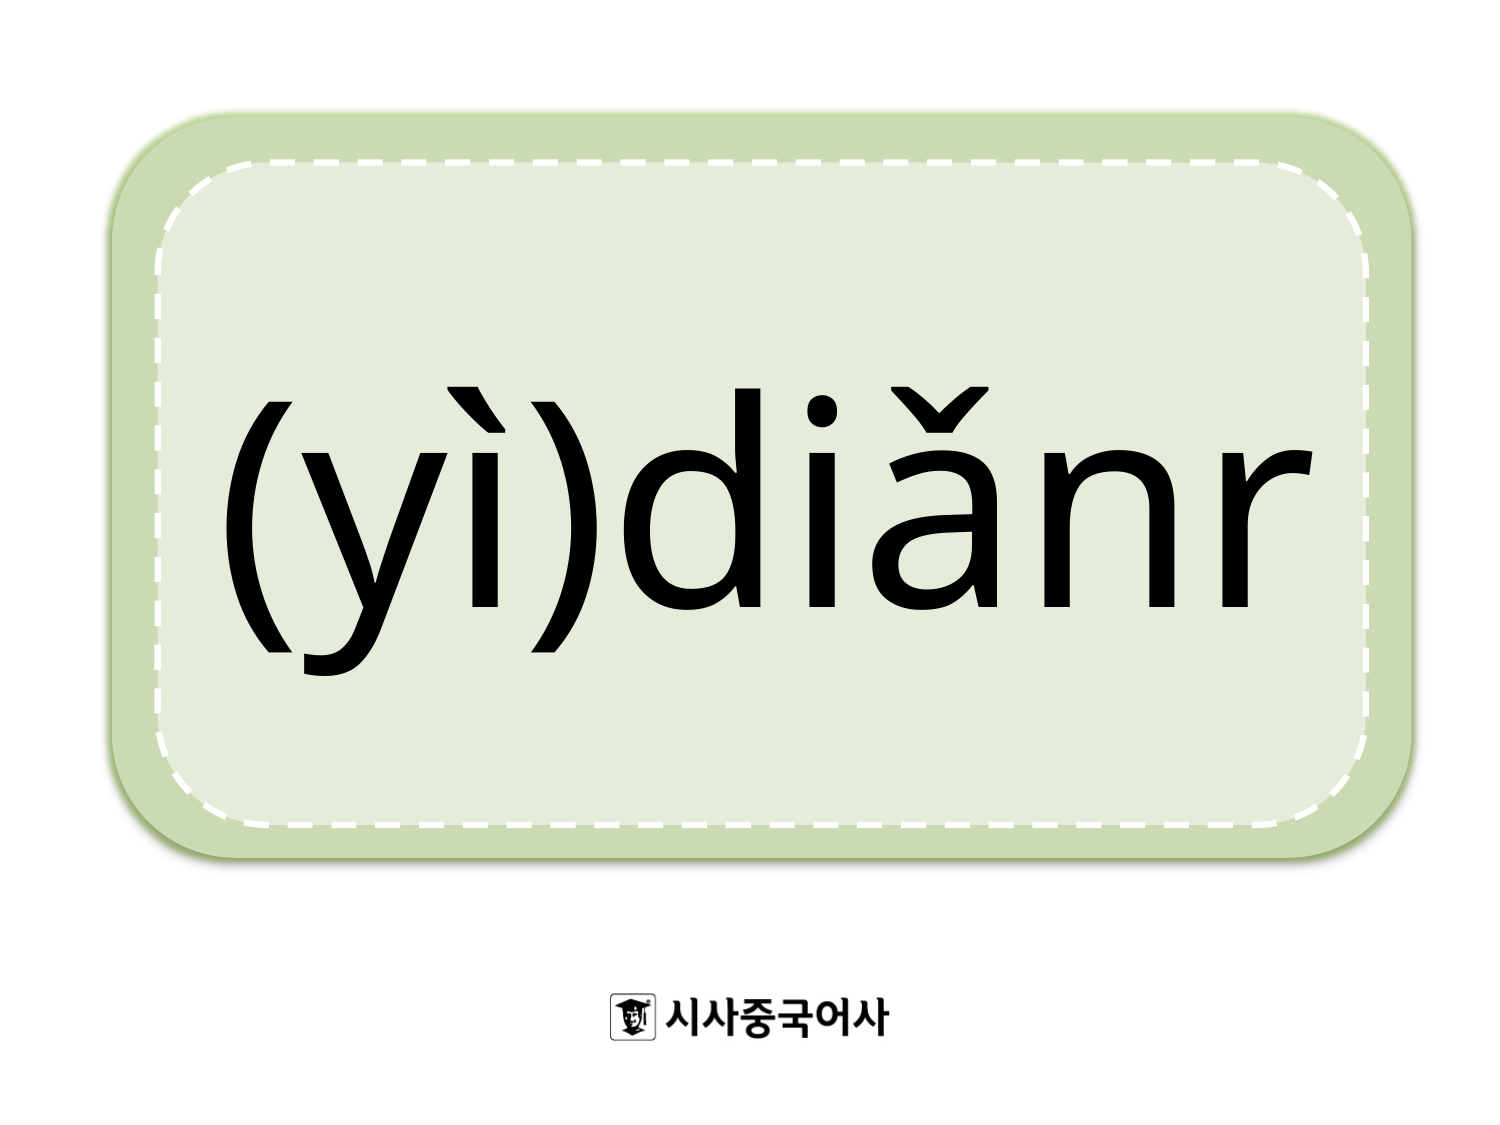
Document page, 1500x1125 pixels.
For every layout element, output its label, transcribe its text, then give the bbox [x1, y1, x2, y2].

text_box (yì)diǎnr [162, 160, 1371, 824]
picture [602, 987, 898, 1047]
